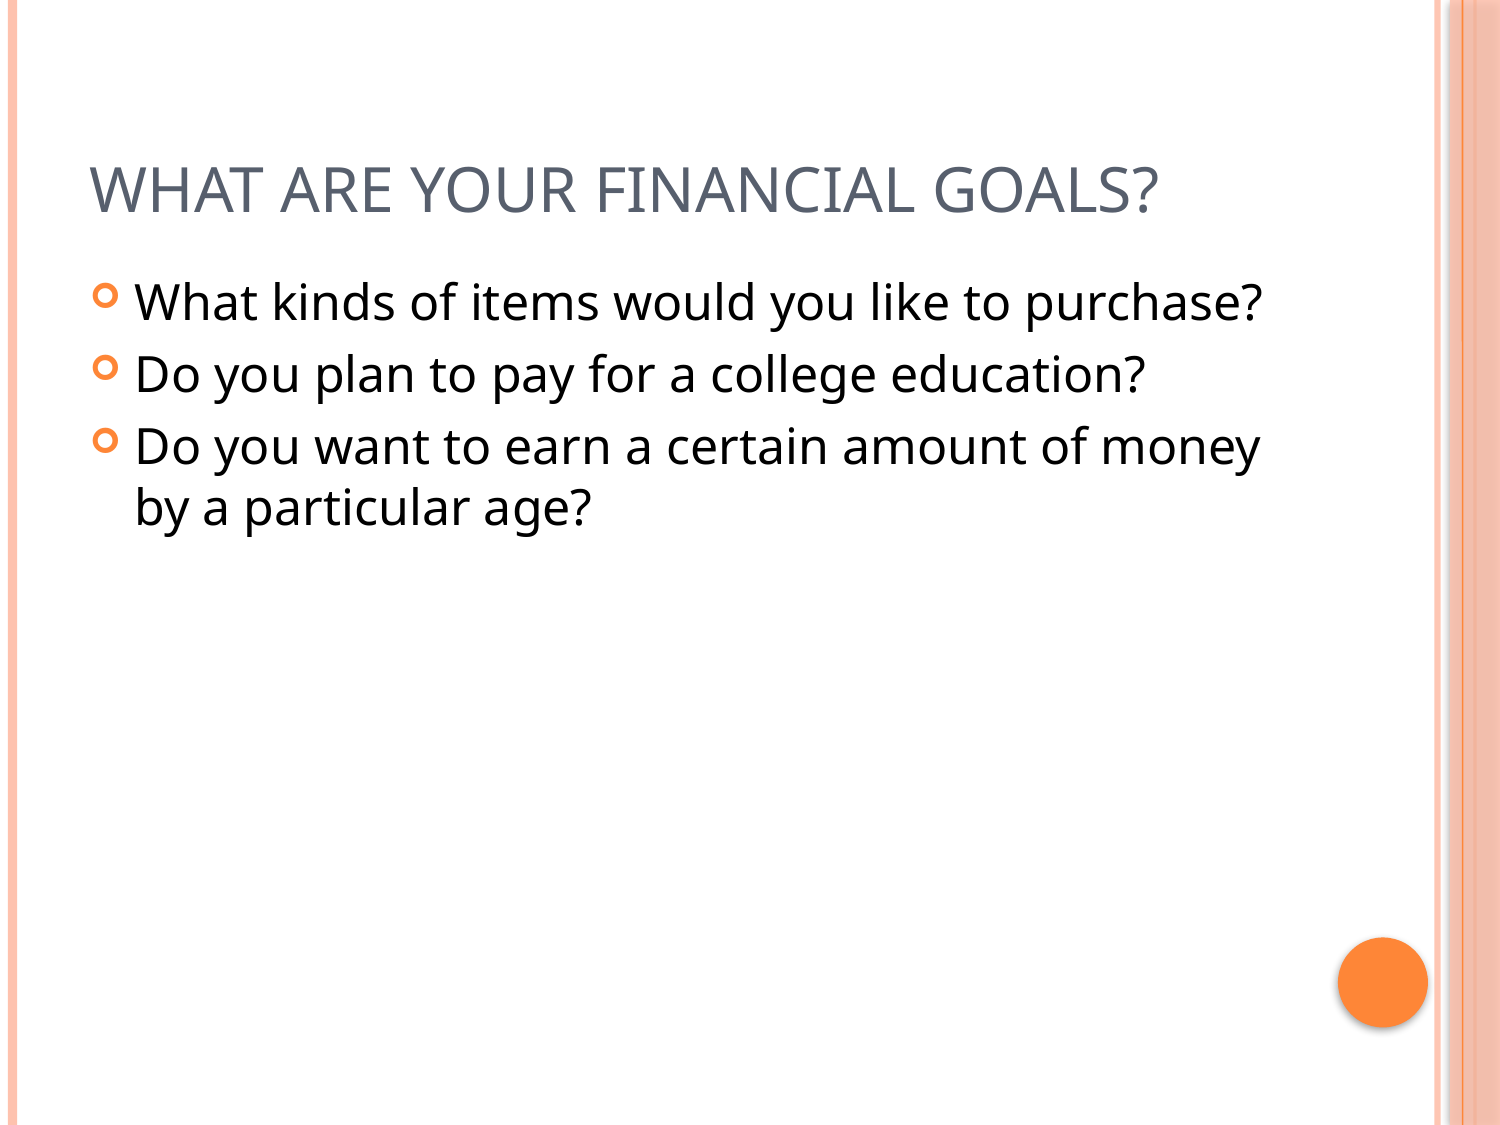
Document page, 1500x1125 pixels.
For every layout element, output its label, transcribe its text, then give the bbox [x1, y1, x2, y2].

title What are your financial goals? [75, 45, 1300, 233]
list What kinds of items would you like to purchase? Do you plan to pay for a college education? Do you want to earn a certain amount of money by a particular age? [75, 262, 1300, 1062]
